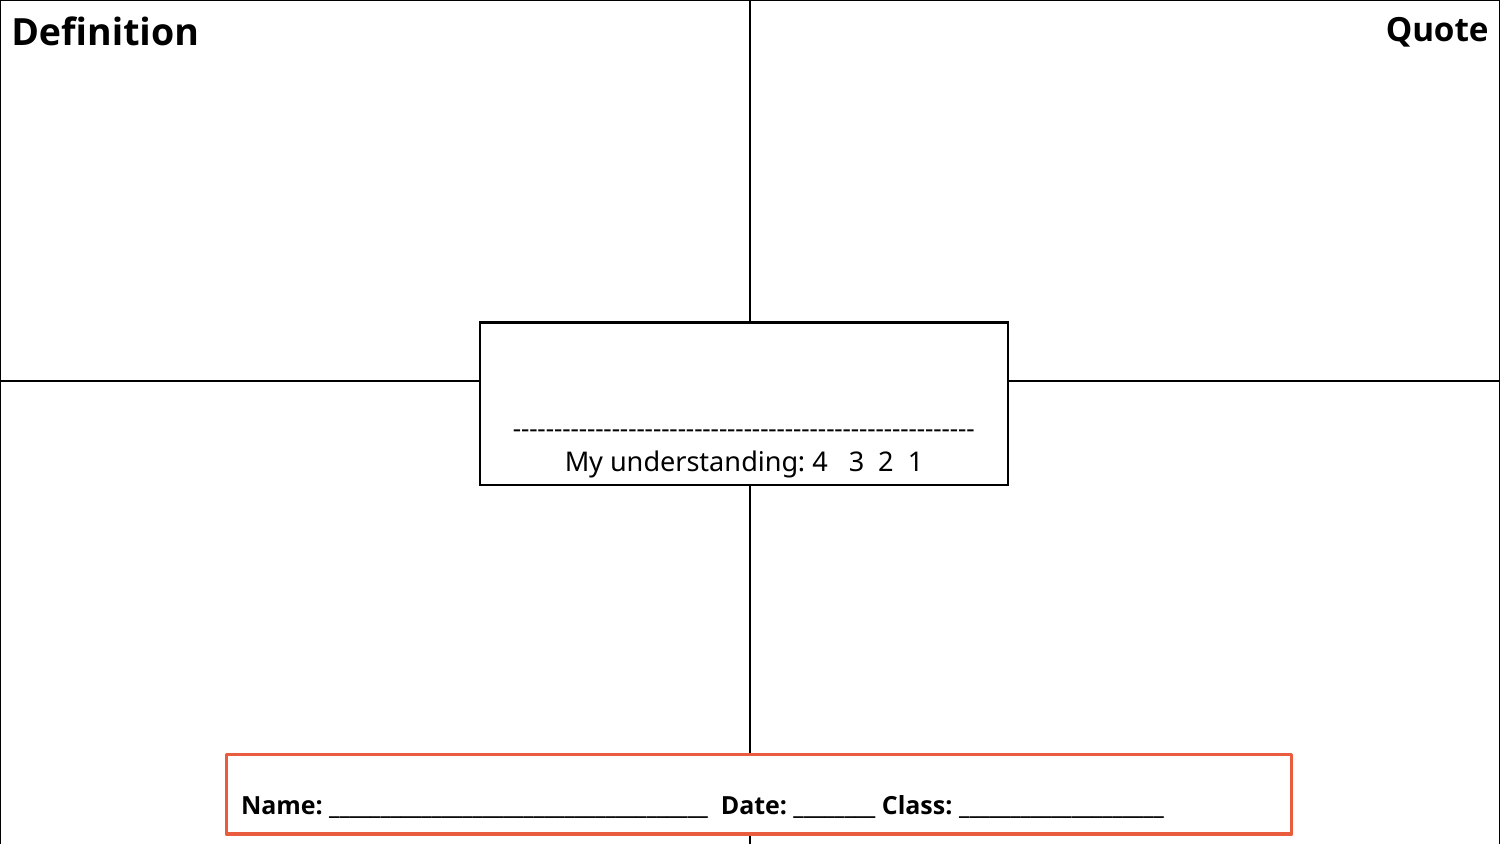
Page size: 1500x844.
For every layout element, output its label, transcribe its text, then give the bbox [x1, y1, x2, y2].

text_box -------------------------------------------------------- My understanding: 4 3 2 1 [480, 322, 1008, 486]
table_header Definition [1, 1, 749, 380]
table_cell Question [751, 382, 1499, 844]
table_cell Illustration [1, 382, 749, 844]
text_box Name: _____________________________________ Date: ________ Class: ____________________ [226, 754, 1292, 834]
table_header Quote [751, 1, 1499, 380]
